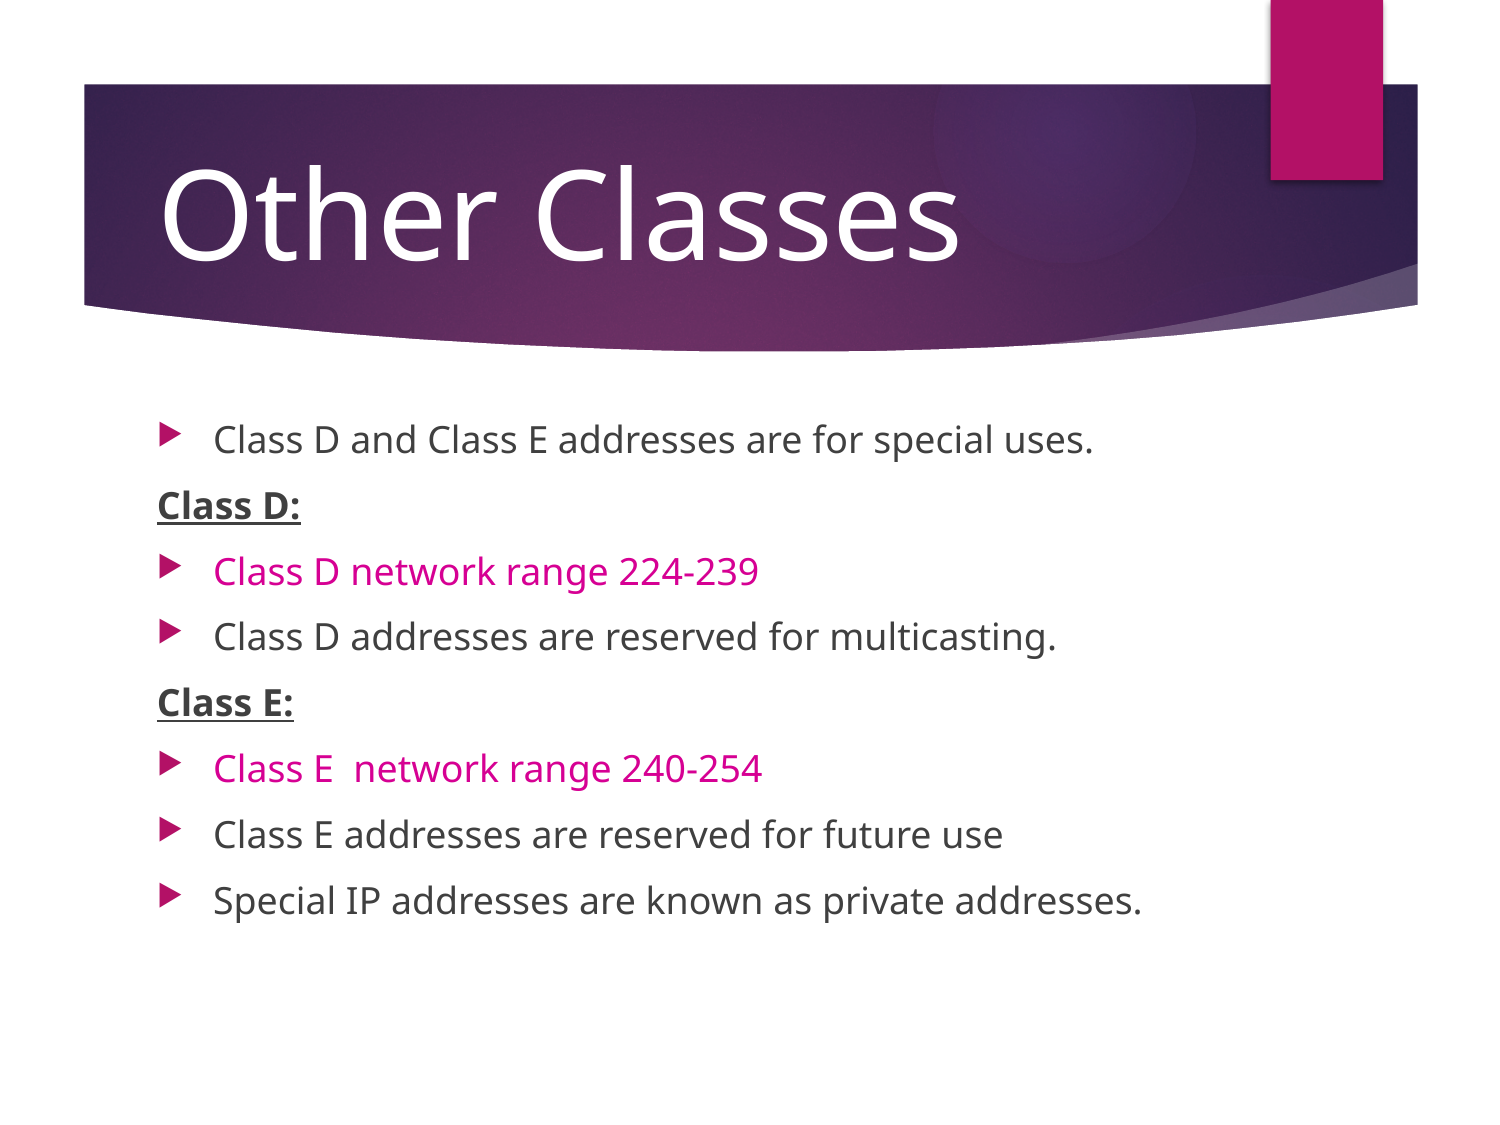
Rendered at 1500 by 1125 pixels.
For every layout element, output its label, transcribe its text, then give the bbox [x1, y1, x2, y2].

title Other Classes [142, 152, 1183, 269]
list Class D and Class E addresses are for special uses. Class D: Class D network range 224-239 Class D addresses are reserved for multicasting. Class E: Class E network range 240-254 Class E addresses are reserved for future use Special IP addresses are known as private addresses. [141, 408, 1500, 1063]
